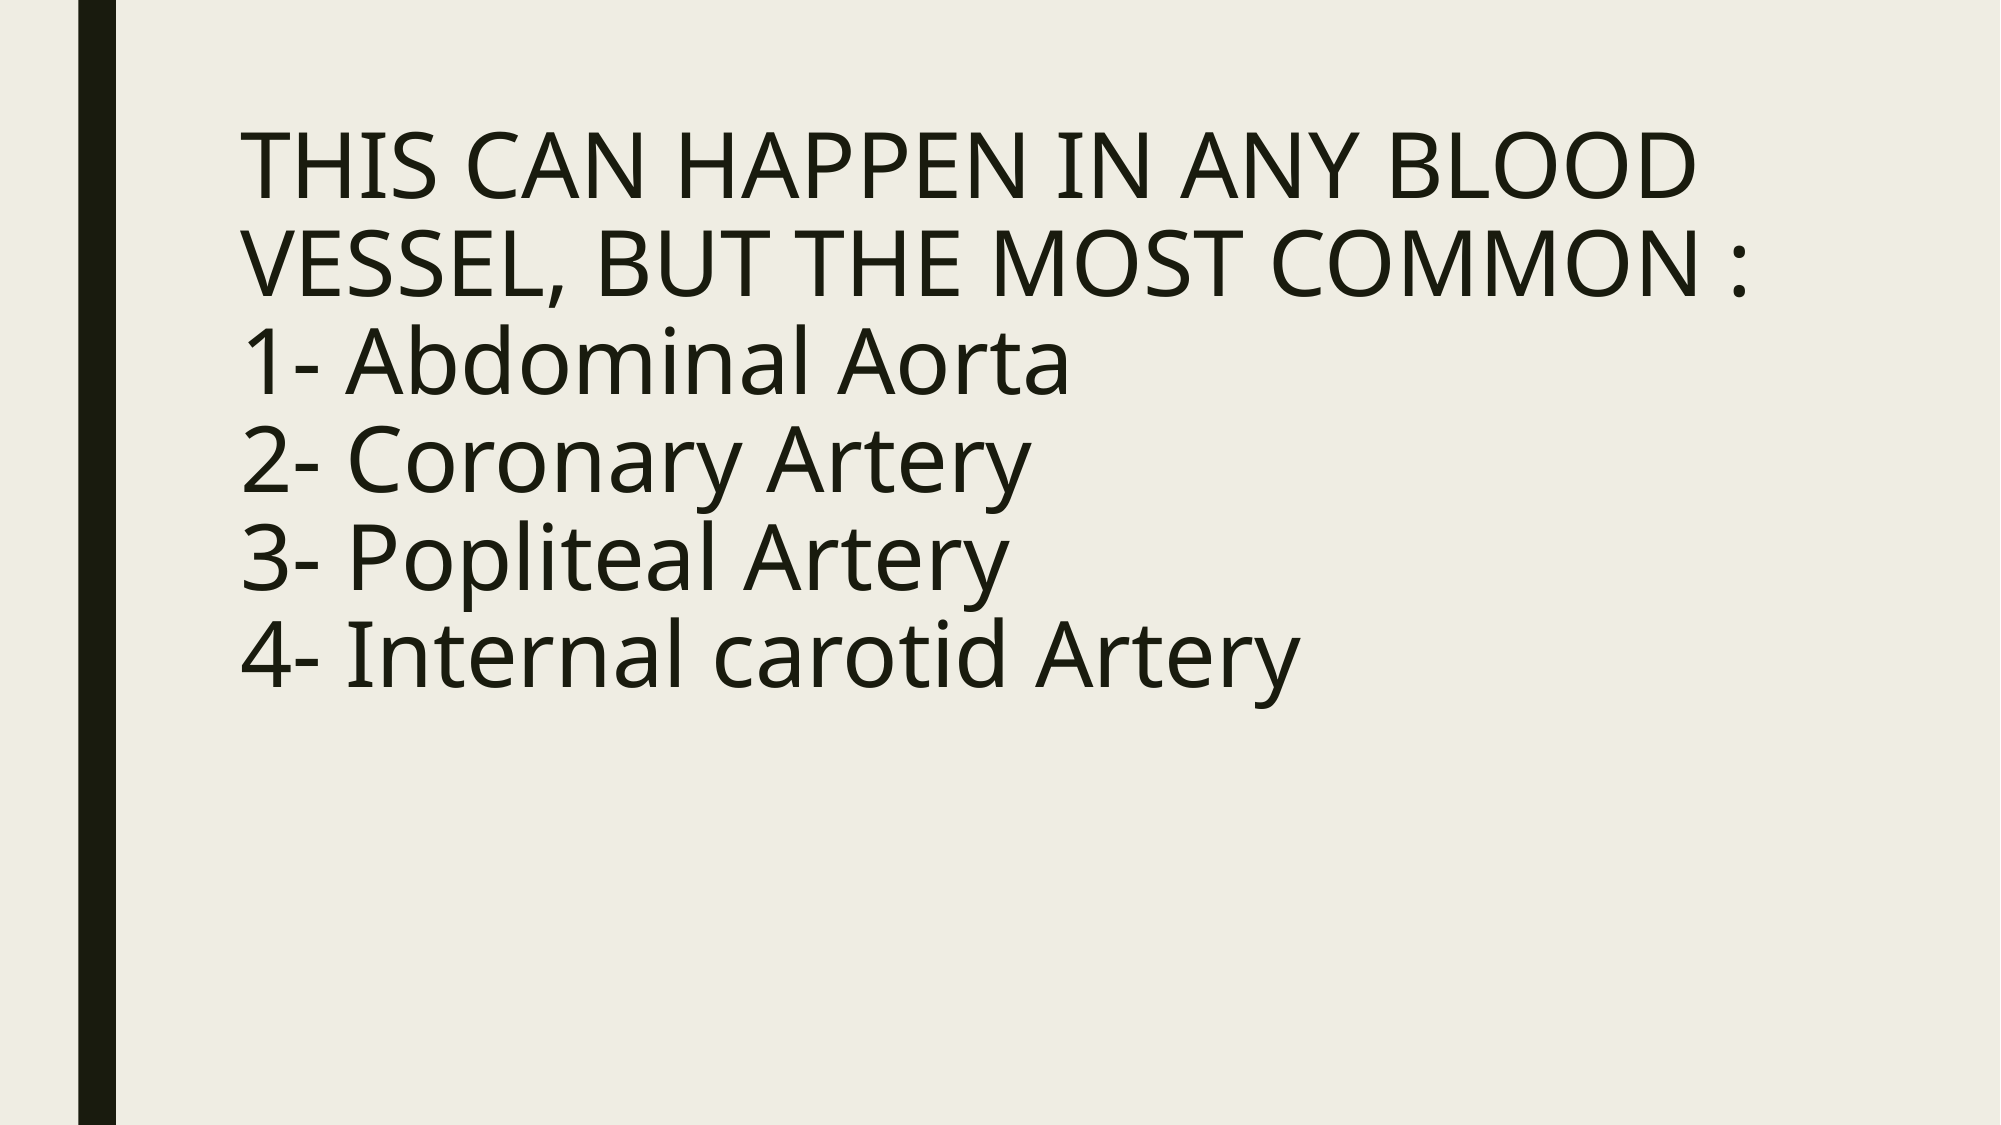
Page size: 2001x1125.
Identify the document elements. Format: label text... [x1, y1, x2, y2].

title THIS CAN HAPPEN IN ANY BLOOD VESSEL, BUT THE MOST COMMON : 1- Abdominal Aorta 2- Coronary Artery 3- Popliteal Artery 4- Internal carotid Artery [225, 112, 1800, 811]
